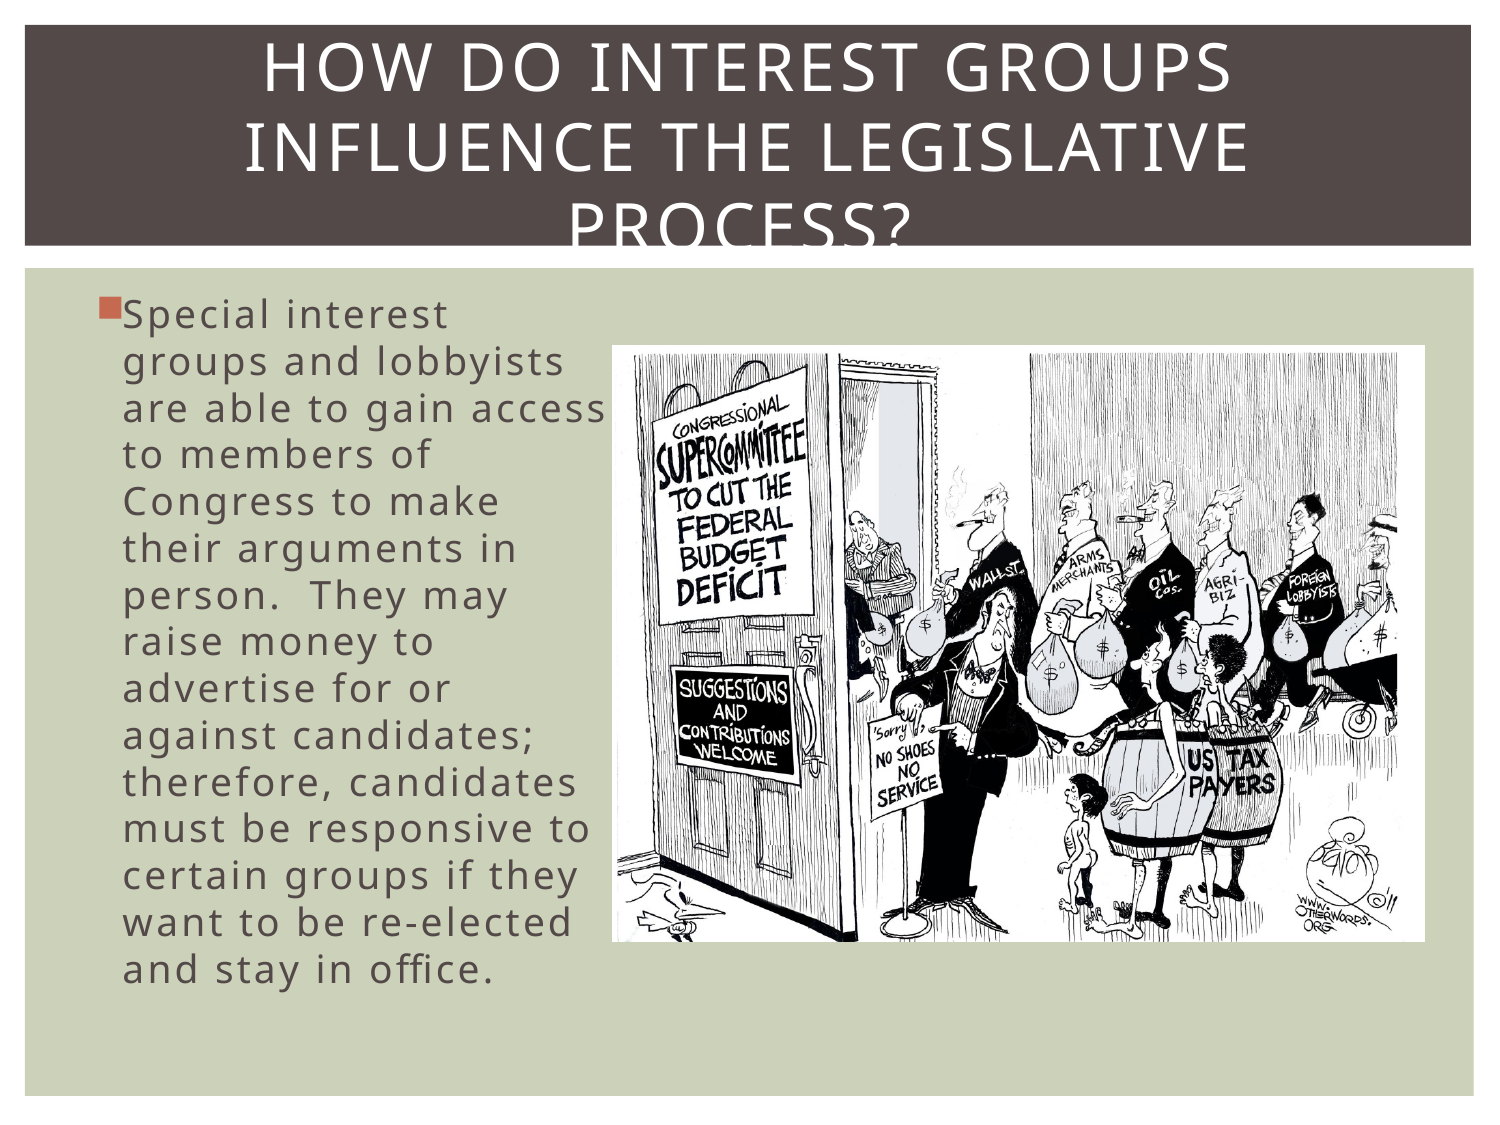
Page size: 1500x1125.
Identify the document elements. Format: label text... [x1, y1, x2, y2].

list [612, 345, 1426, 942]
title How do interest groups influence the legislative process? [62, 58, 1438, 232]
list Special interest groups and lobbyists are able to gain access to members of Congress to make their arguments in person. They may raise money to advertise for or against candidates; therefore, candidates must be responsive to certain groups if they want to be re-elected and stay in office. [75, 281, 625, 1005]
